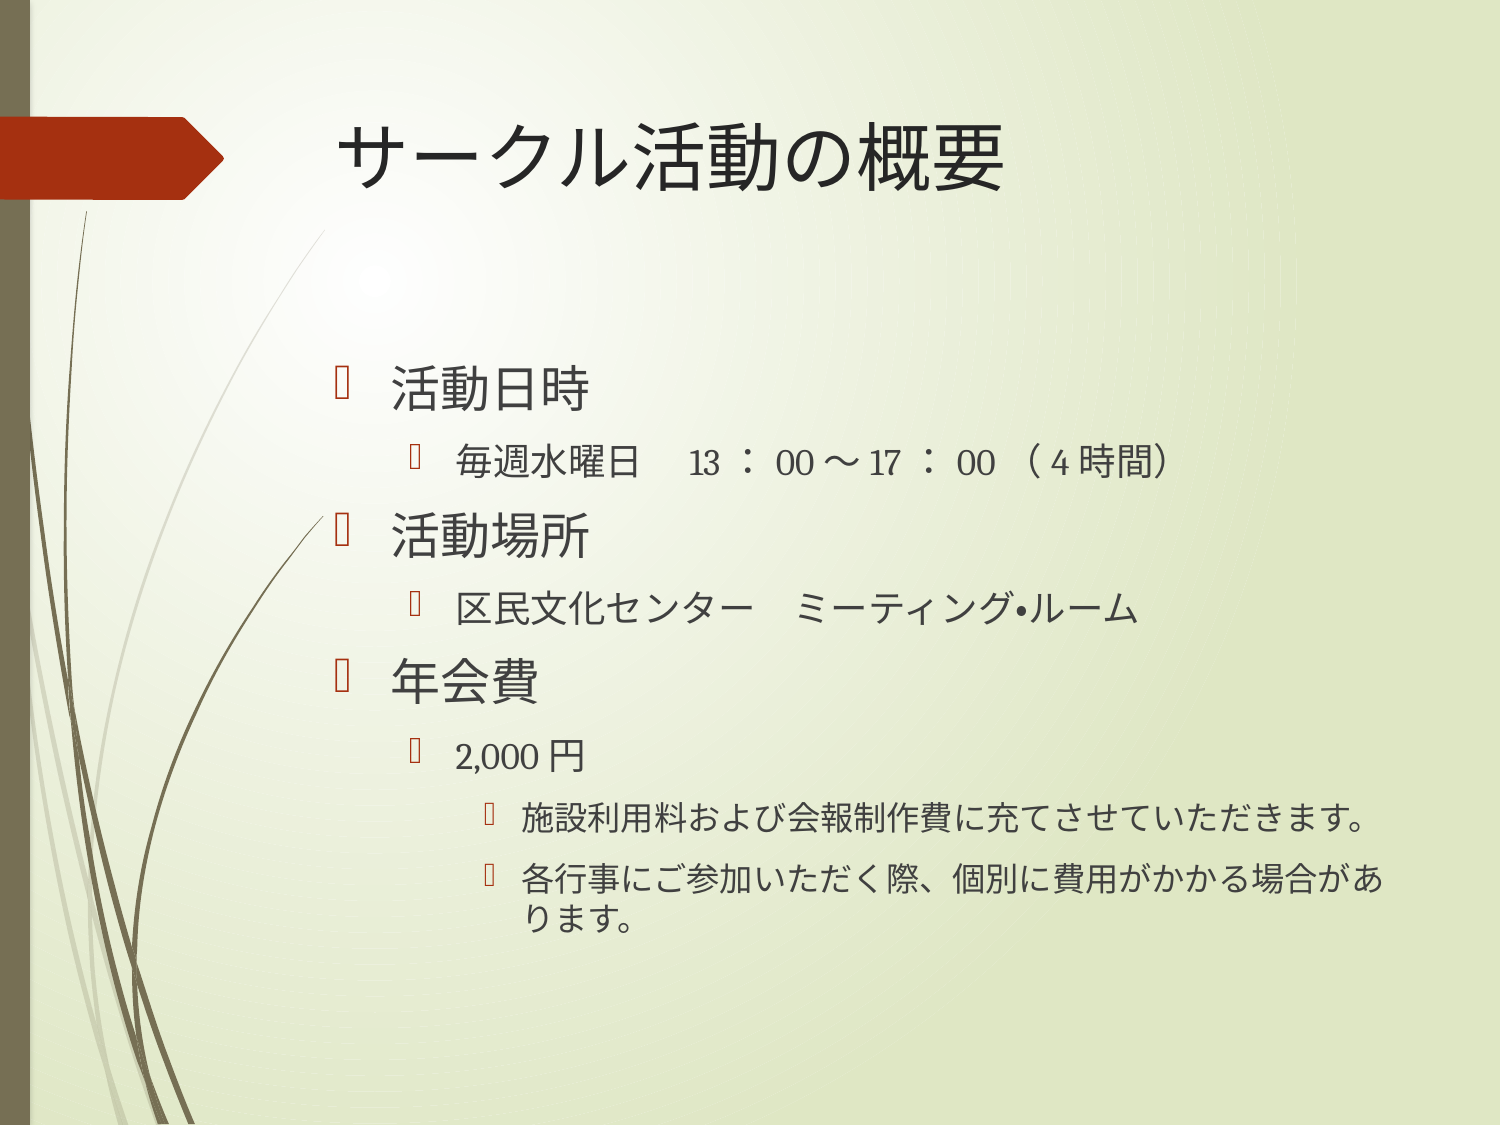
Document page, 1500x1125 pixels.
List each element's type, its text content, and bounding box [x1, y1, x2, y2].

list 活動日時 毎週水曜日 13：00～17：00（4時間） 活動場所 区民文化センター ミーティング・ルーム 年会費 2,000円 施設利用料および会報制作費に充てさせていただきます。 各行事にご参加いただく際、個別に費用がかかる場合があります。 [318, 350, 1400, 970]
title サークル活動の概要 [319, 102, 1400, 313]
